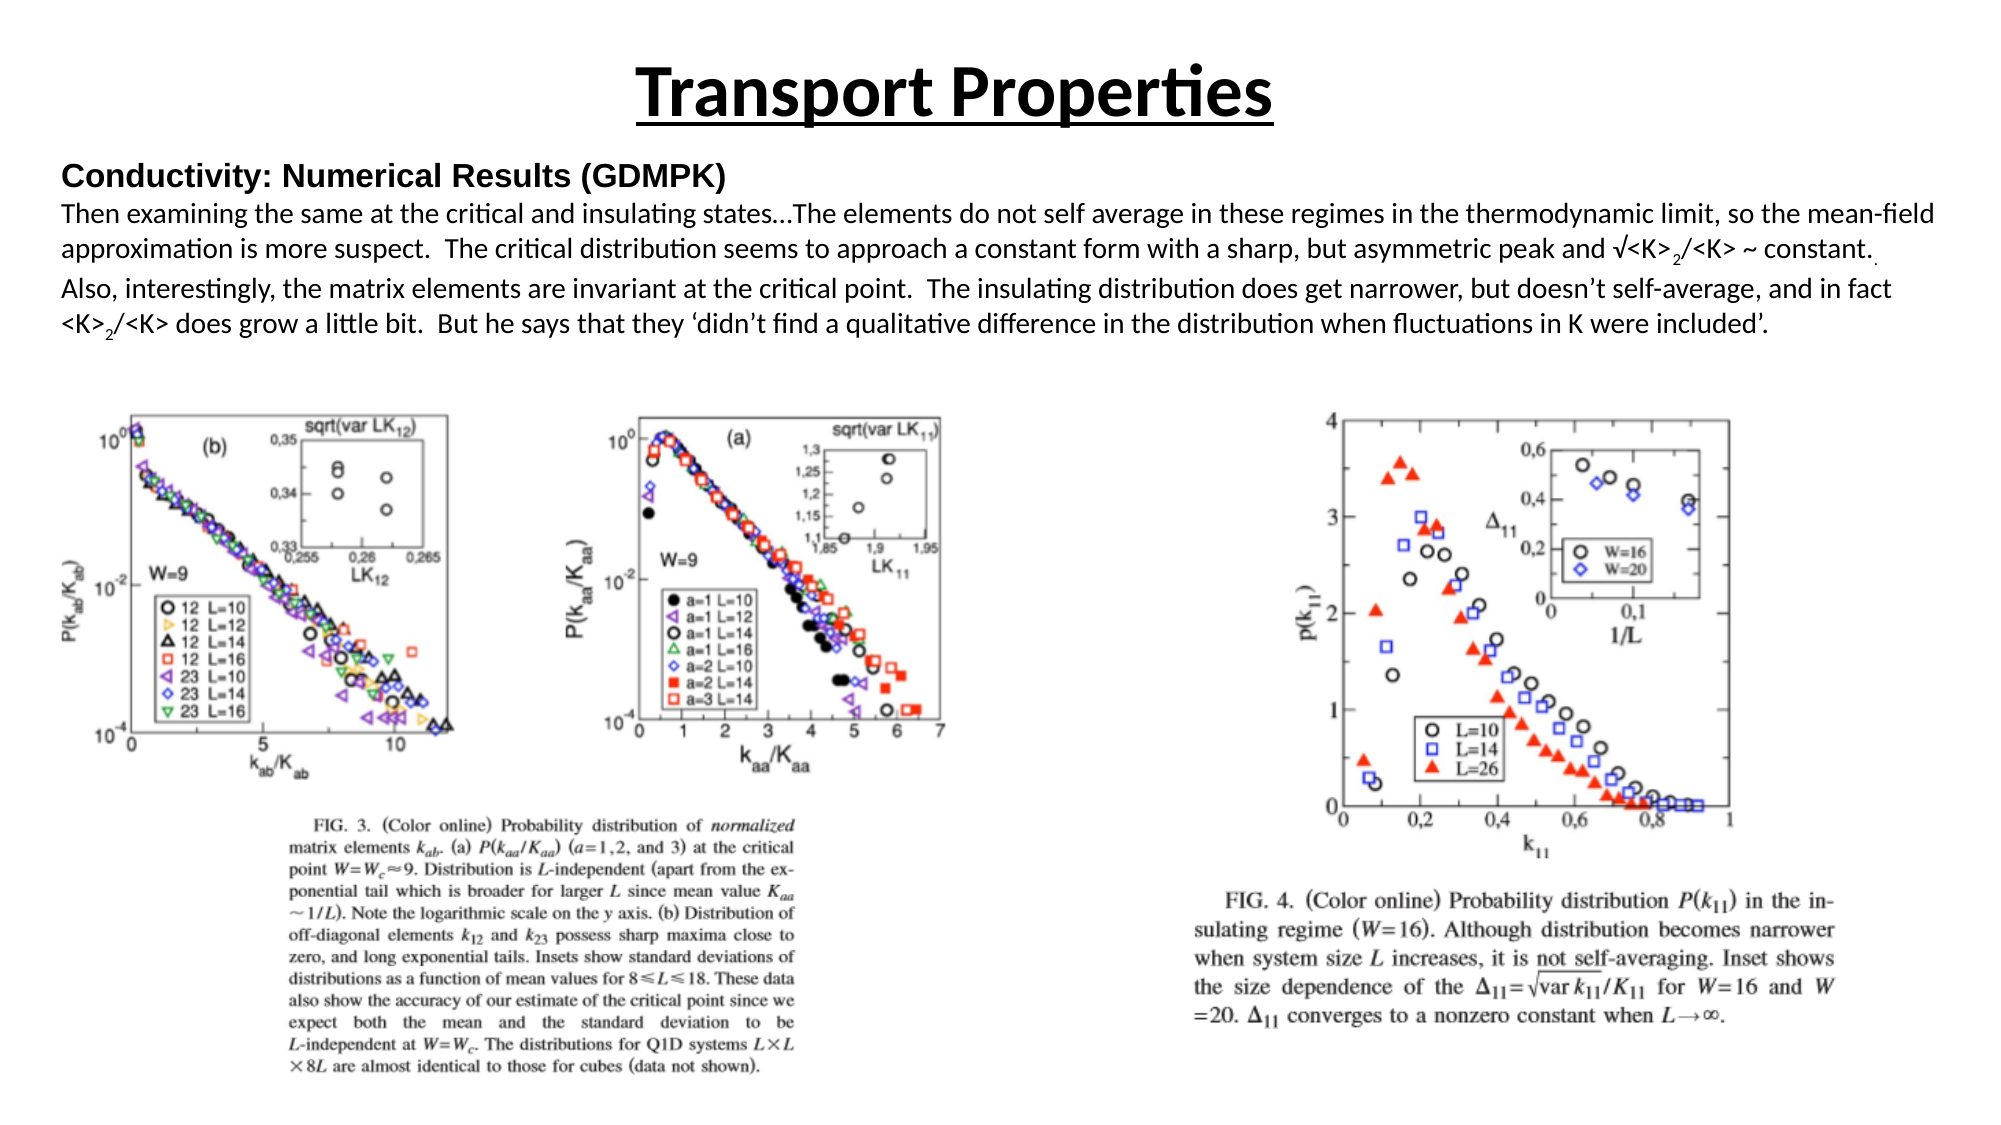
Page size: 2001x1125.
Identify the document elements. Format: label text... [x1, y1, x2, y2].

picture [17, 395, 494, 794]
title Transport Properties [586, 38, 1324, 141]
picture [1150, 389, 1859, 1051]
text_box Conductivity: Numerical Results (GDMPK) Then examining the same at the critical and insulating states…The elements do not self average in these regimes in the thermodynamic limit, so the mean-field approximation is more suspect. The critical distribution seems to approach a constant form with a sharp, but asymmetric peak and √<K>2/<K> ~ constant.. Also, interestingly, the matrix elements are invariant at the critical point. The insulating distribution does get narrower, but doesn’t self-average, and in fact <K>2/<K> does grow a little bit. But he says that they ‘didn’t find a qualitative difference in the distribution when fluctuations in K were included’. [46, 146, 1954, 352]
picture [273, 808, 806, 1087]
picture [539, 395, 982, 787]
